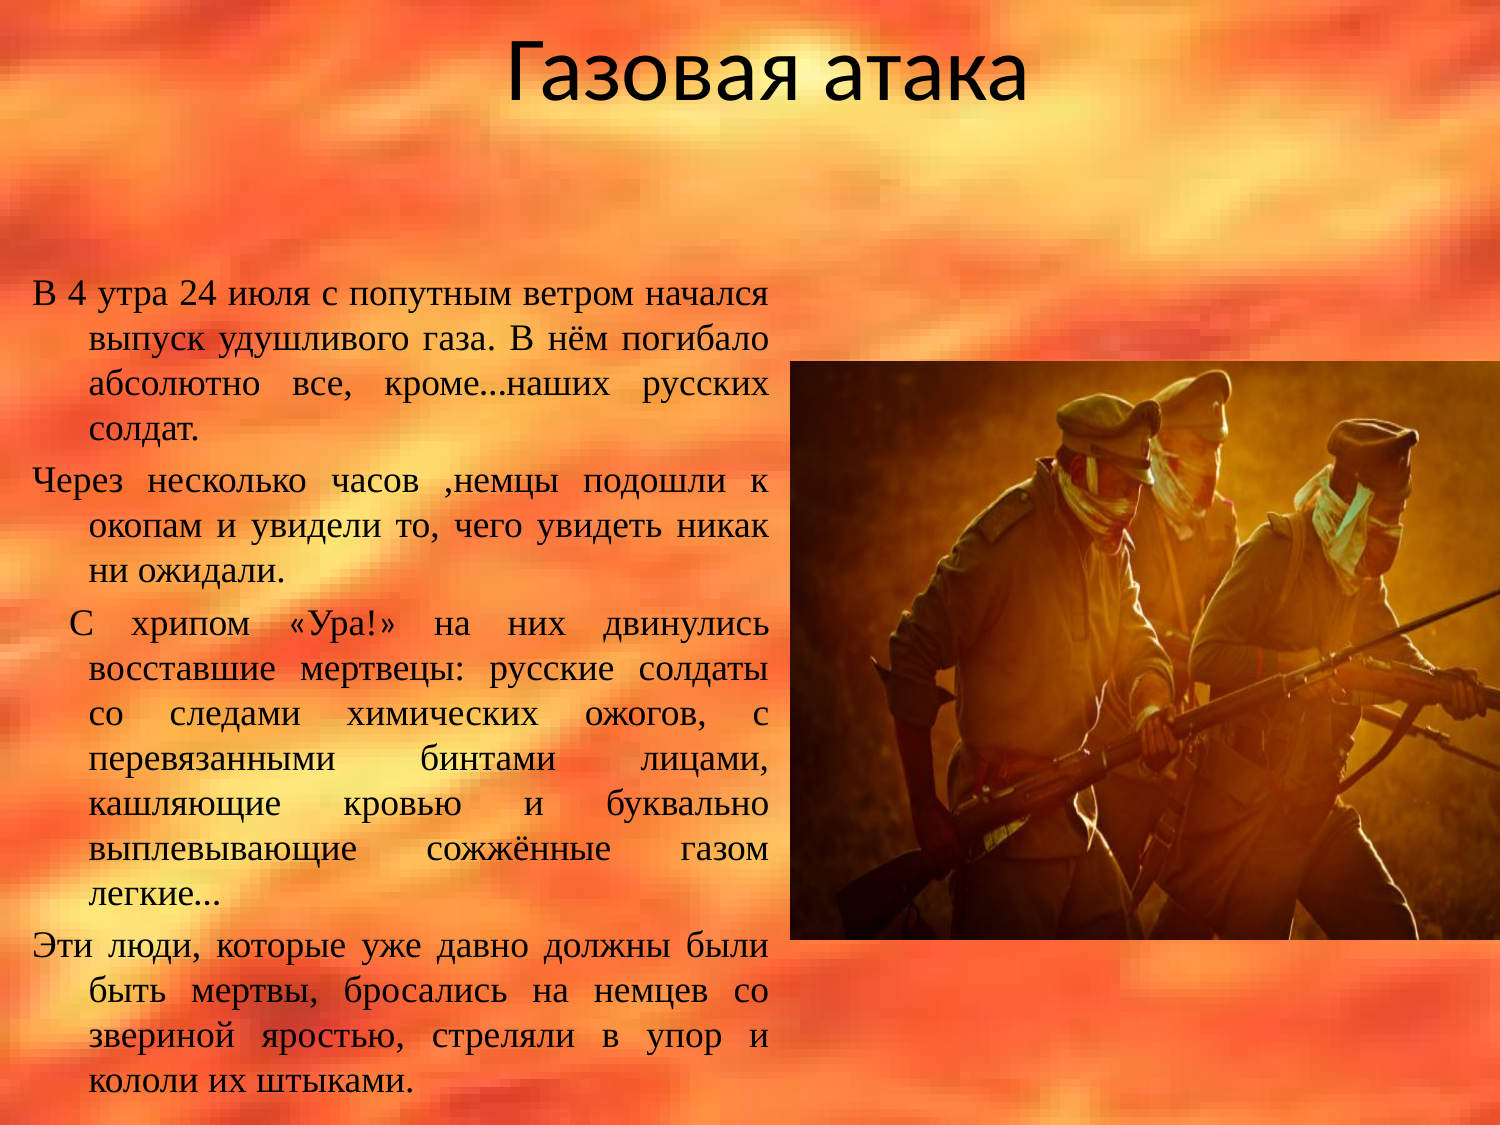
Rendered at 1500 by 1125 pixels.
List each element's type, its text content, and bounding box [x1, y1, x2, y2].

title Газовая атака [99, 0, 1438, 238]
list В 4 утра 24 июля с попутным ветром начался выпуск удушливого газа. В нём погибало абсолютно все, кроме…наших русских солдат. Через несколько часов ,немцы подошли к окопам и увидели то, чего увидеть никак ни ожидали. С хрипом «Ура!» на них двинулись восставшие мертвецы: русские солдаты со следами химических ожогов, с перевязанными бинтами лицами, кашляющие кровью и буквально выплевывающие сожжённые газом легкие… Эти люди, которые уже давно должны были быть мертвы, бросались на немцев со звериной яростью, стреляли в упор и кололи их штыками. [17, 260, 785, 1125]
picture [0, 0, 1500, 1125]
